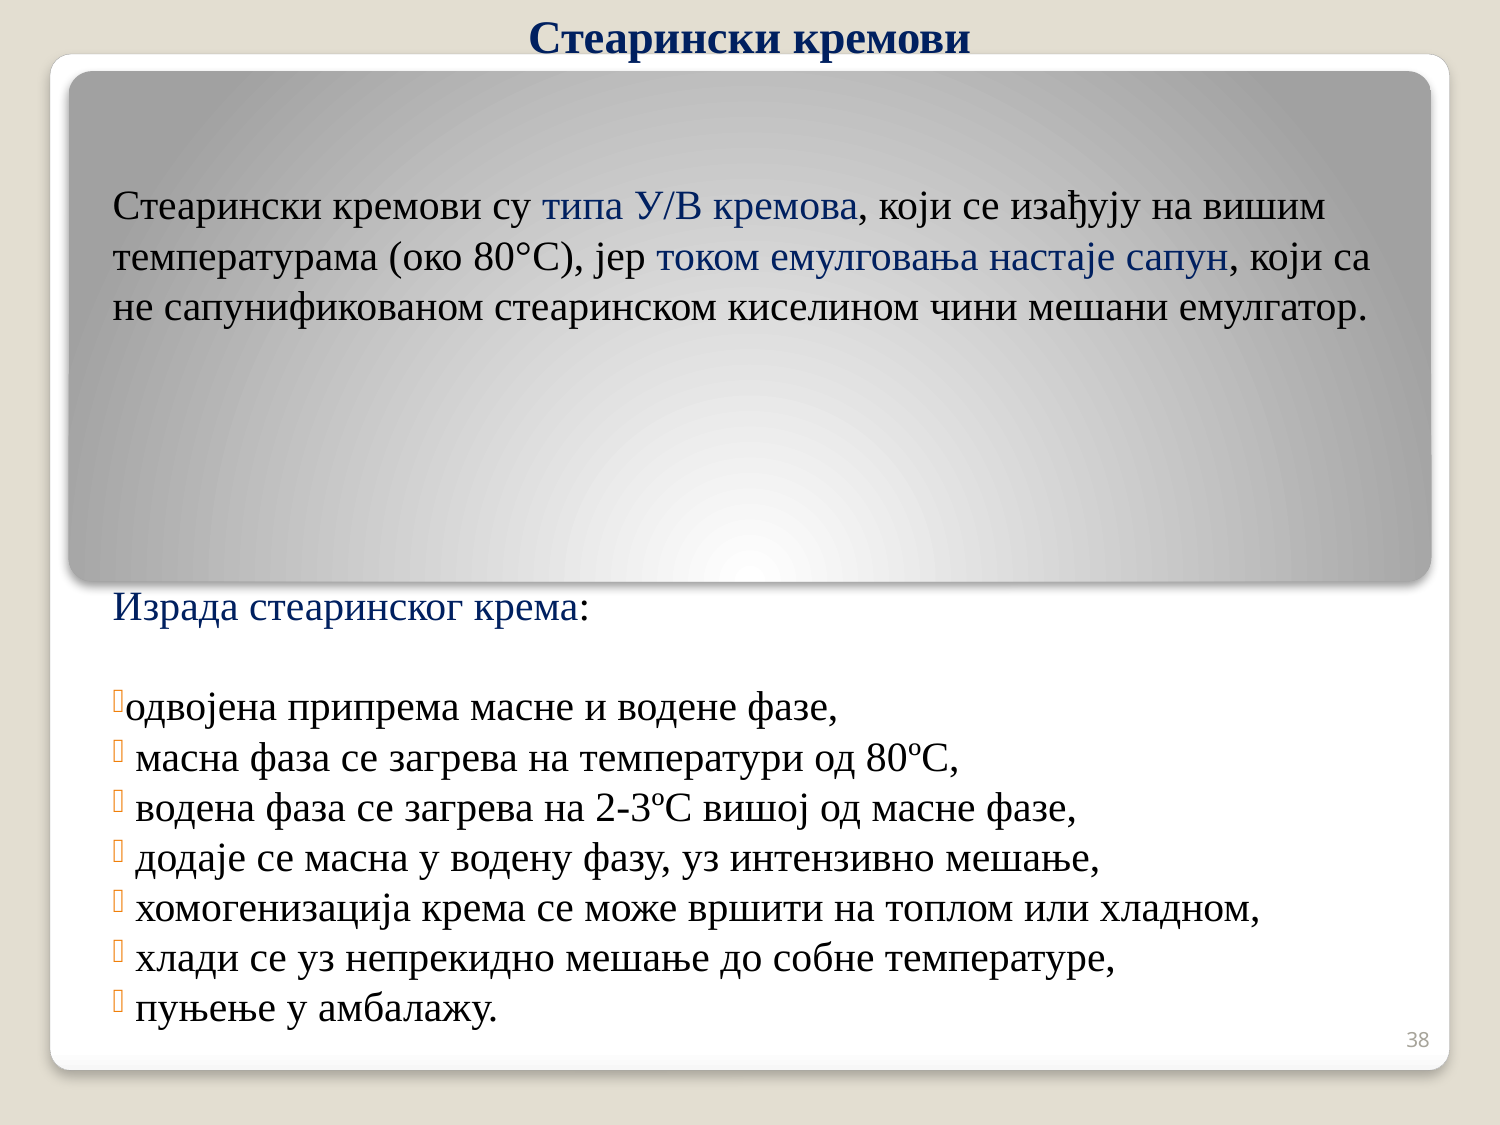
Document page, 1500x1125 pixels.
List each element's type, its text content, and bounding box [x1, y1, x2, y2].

subtitle Стеарински кремови су типа У/В кремова, који се изађују на вишим температурама (око 80°C), јер током емулговања настаје сапун, који са не сапунификованом стеаринском киселином чини мешани емулгатор. Израда стеаринског крема: одвојена припрема масне и водене фазе, масна фаза се загрева на температури од 80ºC, водена фаза се загрева на 2-3ºC вишој од масне фазе, додаје се масна у водену фазу, уз интензивно мешање, хомогенизација крема се може вршити на топлом или хладном, хлади се уз непрекидно мешање до собне температуре, пуњење у амбалажу. [76, 78, 1400, 1059]
title Стеарински кремови [112, 0, 1388, 71]
slide_number 38 [1369, 1002, 1445, 1063]
